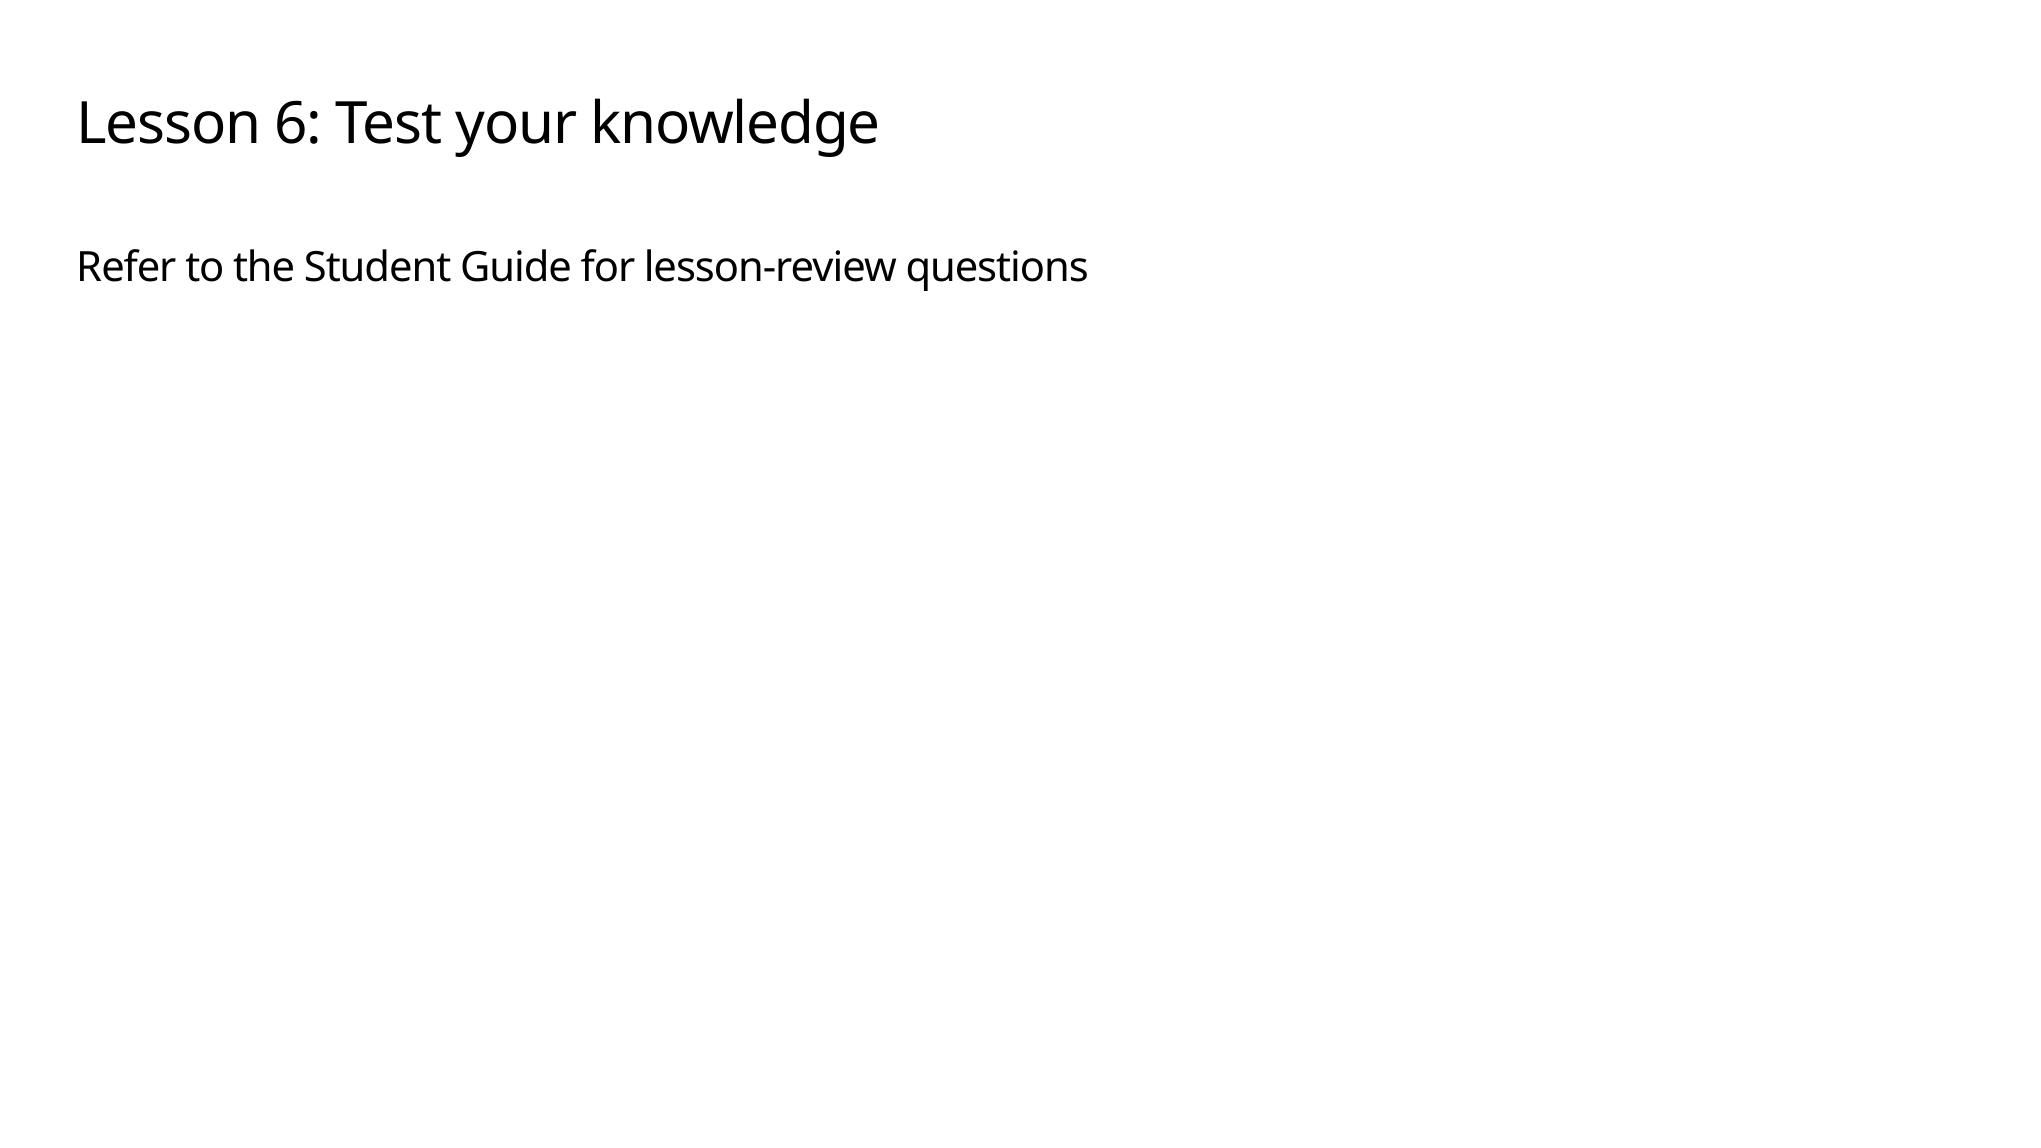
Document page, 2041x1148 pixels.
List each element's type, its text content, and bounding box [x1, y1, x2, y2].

list Refer to the Student Guide for lesson-review questions [76, 240, 1970, 1074]
title Lesson 6: Test your knowledge [76, 93, 1968, 161]
